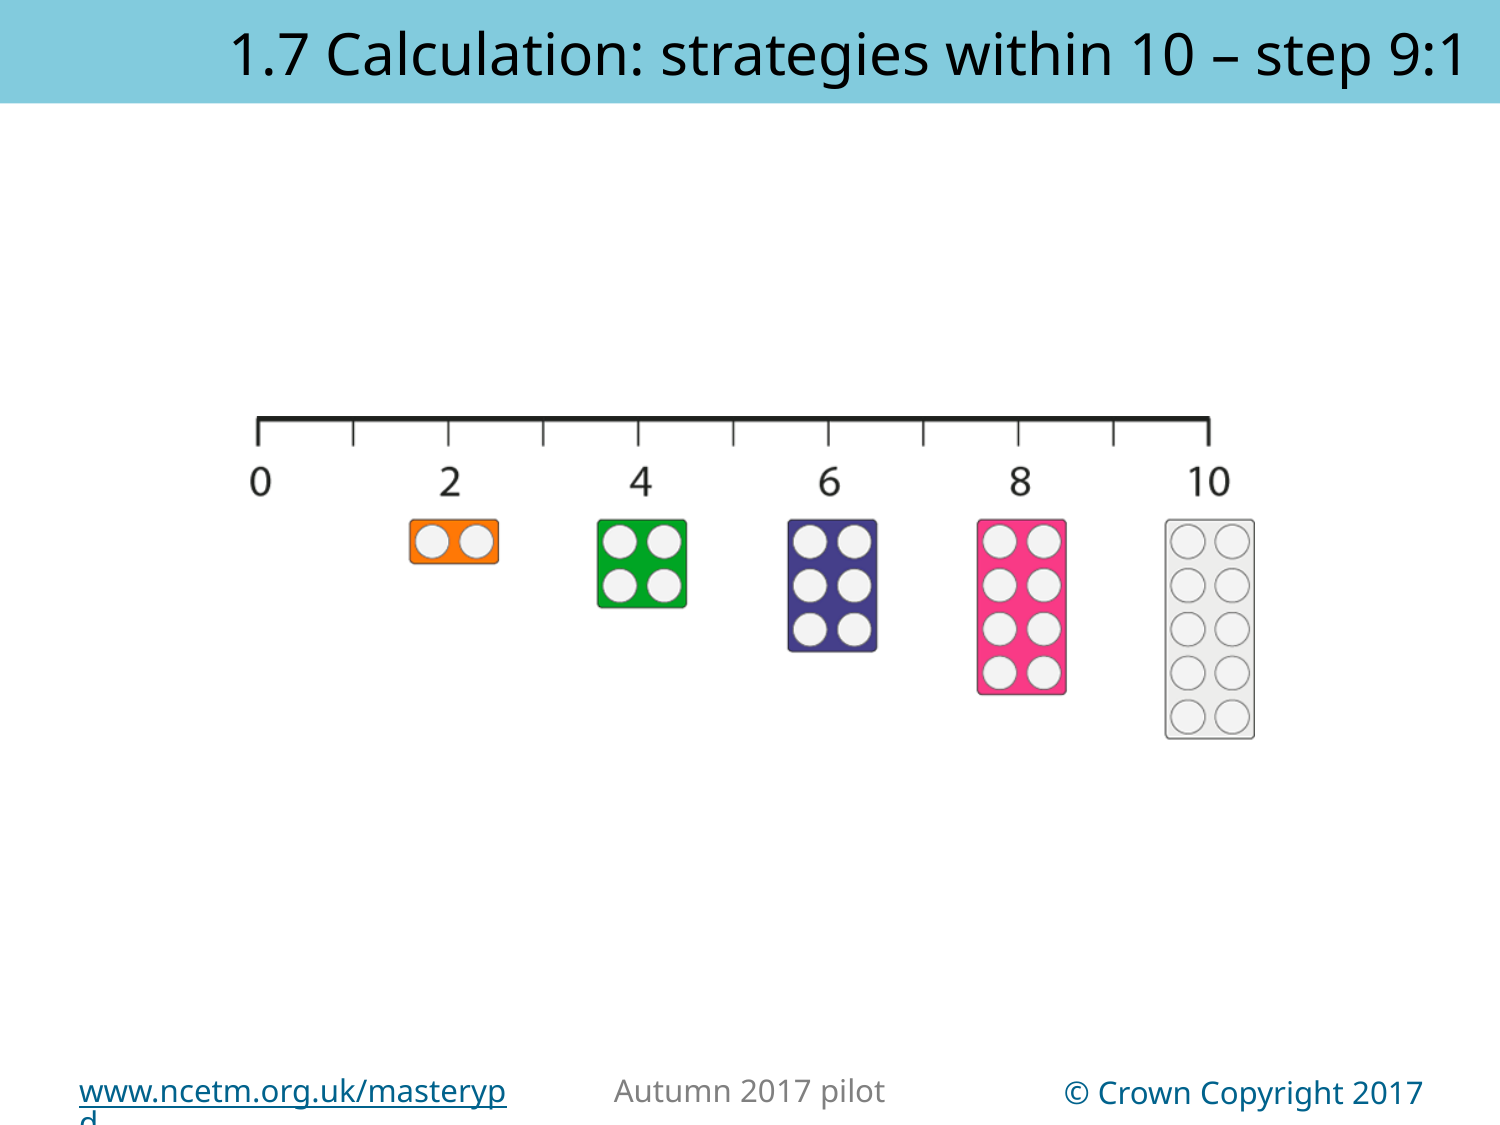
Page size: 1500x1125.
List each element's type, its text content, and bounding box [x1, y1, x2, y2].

list 1.7 Calculation: strategies within 10 – step 9:1 [0, 0, 1500, 104]
picture [246, 416, 1270, 752]
